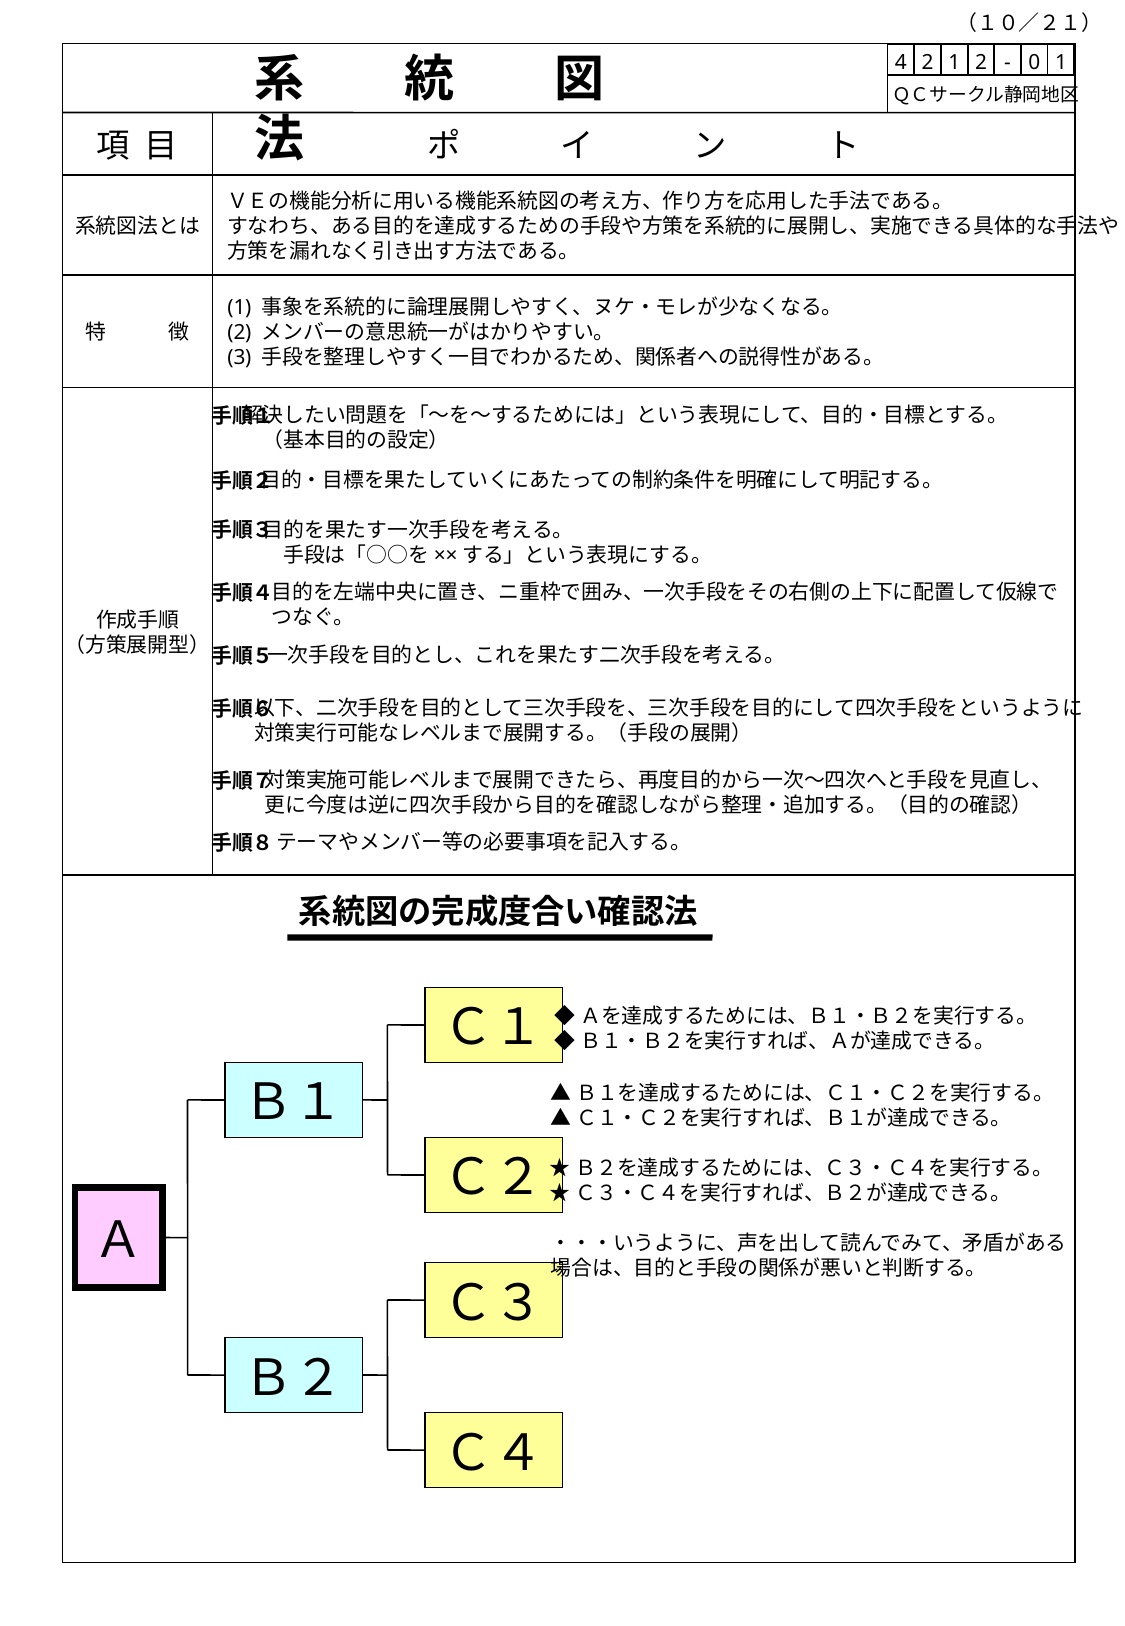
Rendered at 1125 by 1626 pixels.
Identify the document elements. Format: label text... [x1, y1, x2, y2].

text_box 手順２ [196, 459, 245, 500]
text_box ★Ｂ２を達成するためには、Ｃ３・Ｃ４を実行する。 ★Ｃ３・Ｃ４を実行すれば、Ｂ２が達成できる。 [535, 1147, 1068, 1212]
text_box 解決したい問題を「～を～するためには」という表現にして、目的・目標とする。 （基本目的の設定） [227, 394, 1023, 460]
table_header 2 [969, 45, 993, 74]
text_box 系 統 図 法 [239, 39, 725, 112]
text_box Ｃ３ [424, 1262, 563, 1338]
text_box Ｃ２ [424, 1137, 563, 1213]
text_box （１０／２１） [941, 2, 1117, 42]
text_box ポ イ ン ト [212, 112, 1075, 174]
text_box 手順６ [196, 687, 239, 728]
text_box [62, 43, 239, 112]
text_box Ｂ１ [224, 1062, 363, 1138]
text_box ◆Ａを達成するためには、Ｂ１・Ｂ２を実行する。 ◆Ｂ１・Ｂ２を実行すれば、Ａが達成できる。 [539, 995, 1052, 1061]
table_header - [995, 45, 1020, 74]
text_box 手順４ [196, 571, 257, 612]
text_box 一次手段を目的とし、これを果たす二次手段を考える。 [252, 634, 801, 675]
text_box Ｃ４ [424, 1412, 563, 1488]
text_box 目的・目標を果たしていくにあたっての制約条件を明確にして明記する。 [245, 459, 958, 500]
text_box 手順５ [196, 634, 252, 675]
text_box 目的を左端中央に置き、ニ重枠で囲み、一次手段をその右側の上下に配置して仮線で つなぐ。 [257, 571, 1074, 636]
text_box 系統図の完成度合い確認法 [284, 882, 713, 938]
text_box 手順７ [196, 759, 249, 800]
text_box ＱＣサークル静岡地区 [887, 75, 1075, 112]
text_box Ｂ２ [224, 1337, 363, 1413]
text_box [212, 728, 1075, 875]
text_box 項 目 [62, 112, 212, 174]
text_box 対策実施可能レベルまで展開できたら、再度目的から一次～四次へと手段を見直し、 更に今度は逆に四次手段から目的を確認しながら整理・追加する。（目的の確認） [249, 759, 1067, 824]
table_header 0 [1022, 45, 1047, 74]
text_box Ｃ１ [424, 987, 563, 1063]
text_box ▲Ｂ１を達成するためには、Ｃ１・Ｃ２を実行する。 ▲Ｃ１・Ｃ２を実行すれば、Ｂ１が達成できる。 [536, 1072, 1069, 1137]
text_box 目的を果たす一次手段を考える。 手段は「○○を××する」という表現にする。 [248, 508, 727, 571]
text_box 系統図法とは [62, 174, 212, 275]
table_header 2 [915, 45, 940, 74]
text_box 以下、二次手段を目的として三次手段を、三次手段を目的にして四次手段をというように 対策実行可能なレベルまで展開する。（手段の展開） [239, 687, 1098, 753]
text_box [212, 387, 1075, 687]
text_box ・・・いうように、声を出して読んでみて、矛盾がある 場合は、目的と手段の関係が悪いと判断する。 [535, 1222, 1082, 1287]
text_box 特 徴 [62, 275, 212, 387]
table_header 1 [1048, 45, 1073, 74]
text_box [62, 875, 1075, 1563]
text_box テーマやメンバー等の必要事項を記入する。 [261, 821, 706, 862]
text_box 作成手順 （方策展開型） [62, 387, 212, 875]
table_header 1 [942, 45, 967, 74]
text_box (1) 事象を系統的に論理展開しやすく、ヌケ・モレが少なくなる。 (2) メンバーの意思統一がはかりやすい。 (3) 手段を整理しやすく一目でわかるため、関係者への説得性がある。 [212, 275, 1075, 387]
text_box 手順１ [197, 395, 227, 436]
text_box 手順８ [196, 822, 289, 863]
text_box Ａ [74, 1187, 163, 1288]
text_box 手順３ [196, 509, 248, 550]
text_box [725, 43, 887, 112]
text_box ＶＥの機能分析に用いる機能系統図の考え方、作り方を応用した手法である。 すなわち、ある目的を達成するための手段や方策を系統的に展開し、実施できる具体的な手法や 方策を漏れなく引き出す方法である。 [212, 174, 1075, 275]
table_header 4 [888, 45, 913, 74]
